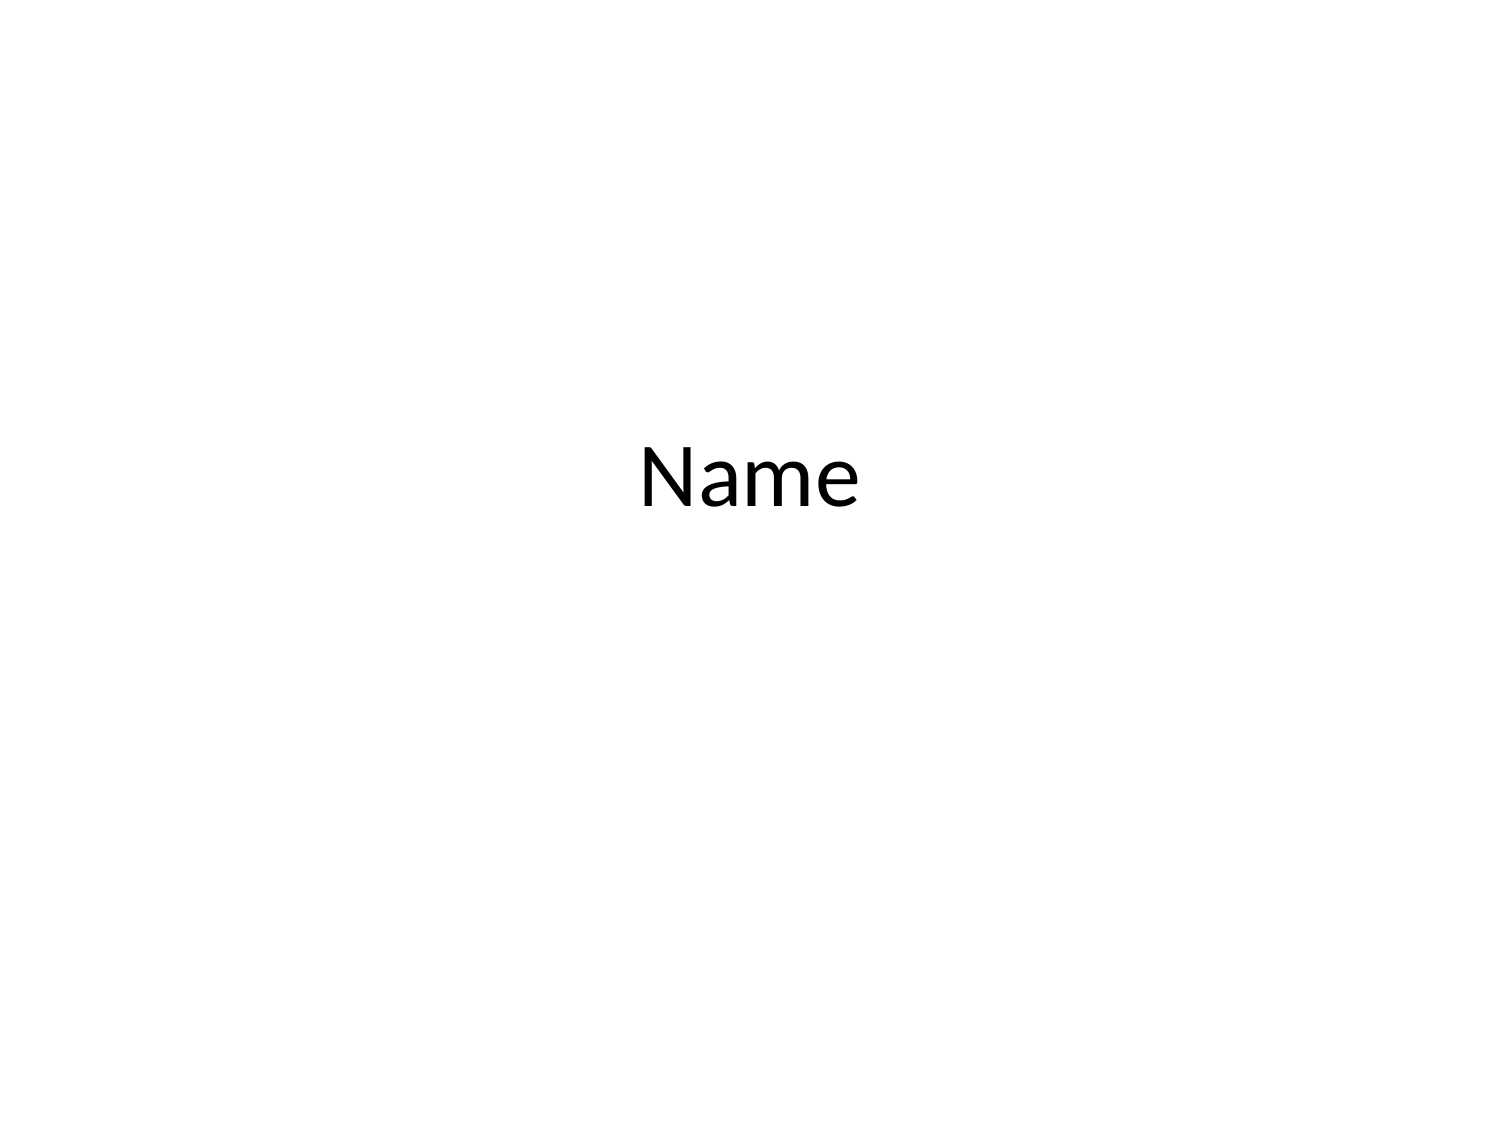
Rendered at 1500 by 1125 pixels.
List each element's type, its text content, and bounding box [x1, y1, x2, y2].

title Name [112, 349, 1388, 591]
